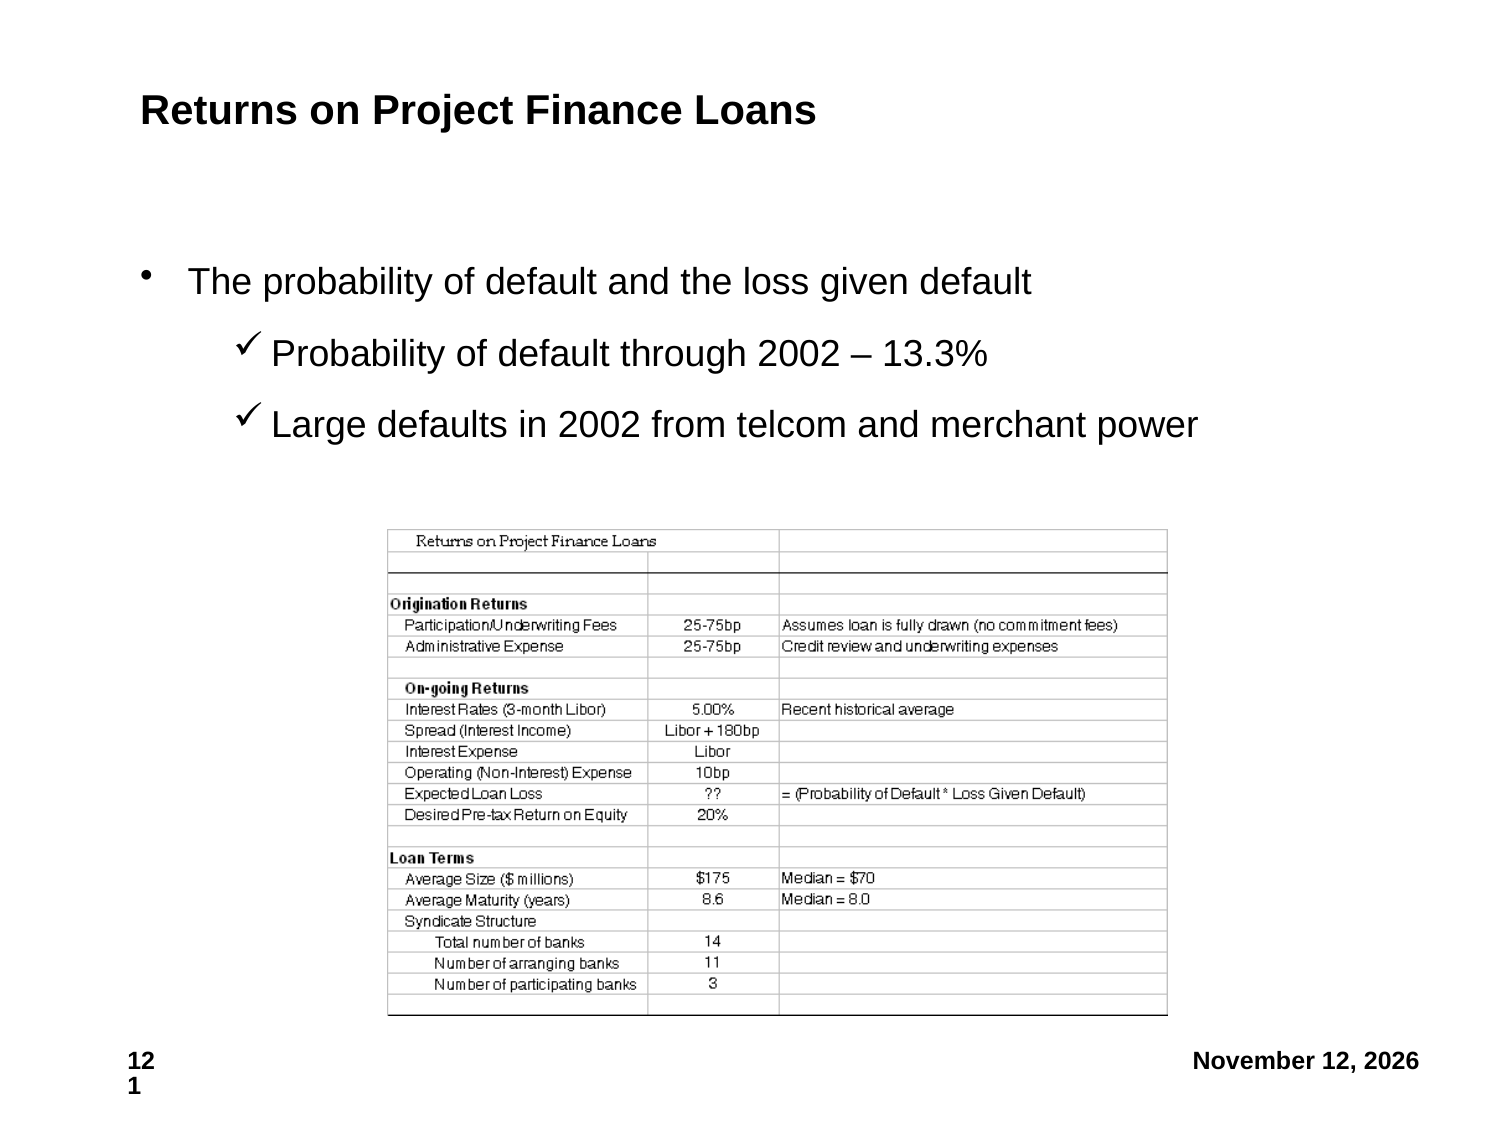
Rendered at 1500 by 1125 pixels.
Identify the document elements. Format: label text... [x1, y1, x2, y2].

picture [387, 529, 1168, 1017]
list The probability of default and the loss given default Probability of default through 2002 – 13.3% Large defaults in 2002 from telcom and merchant power [124, 249, 1413, 1001]
title Returns on Project Finance Loans [124, 74, 1376, 226]
